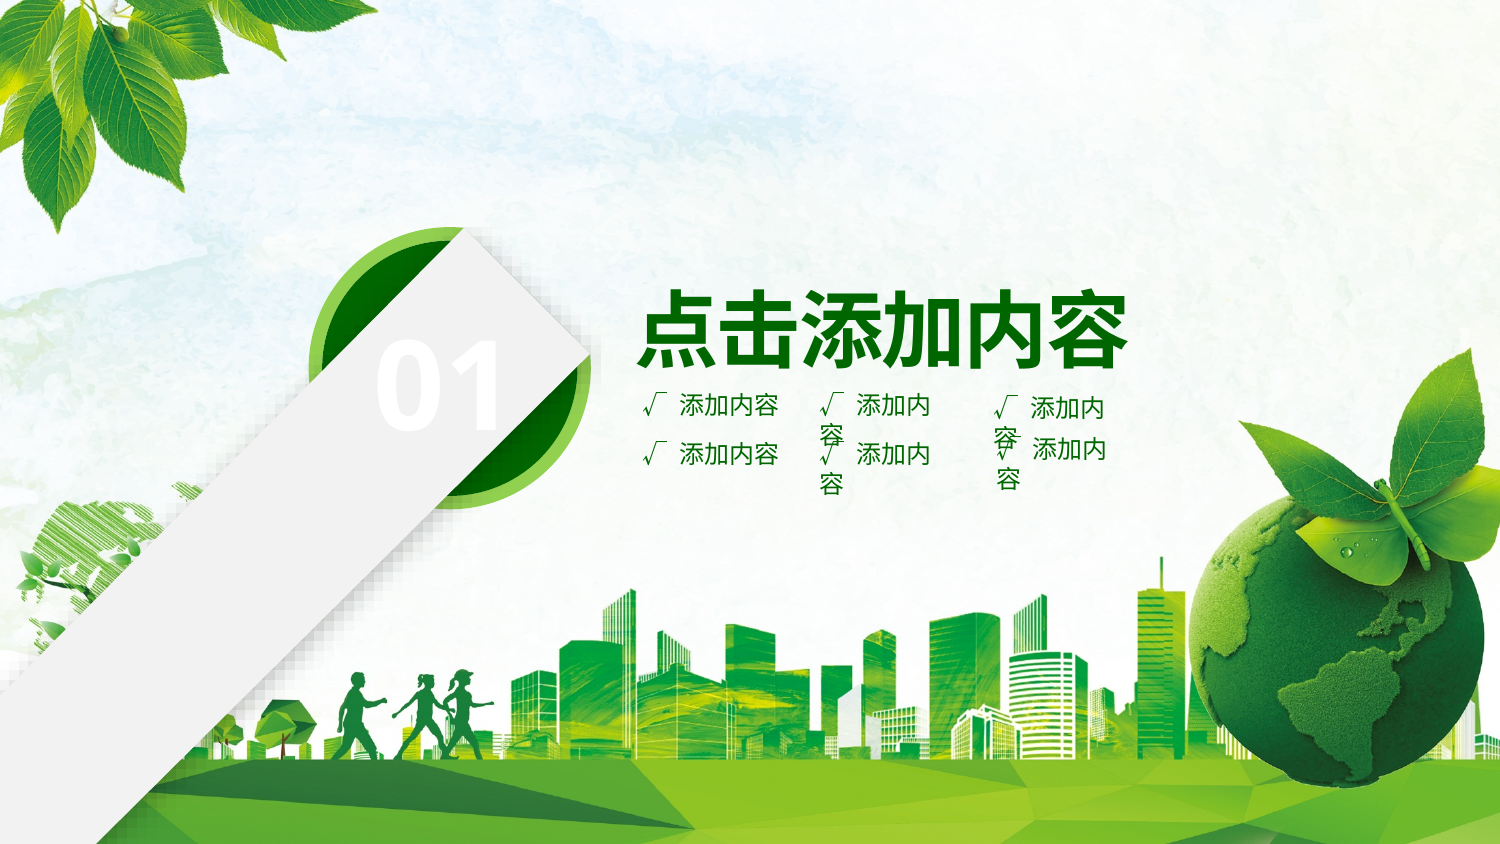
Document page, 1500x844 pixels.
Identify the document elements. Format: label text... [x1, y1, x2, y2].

text_box √ 添加内容 [804, 431, 967, 507]
text_box √ 添加内容 [628, 386, 797, 428]
text_box √ 添加内容 [628, 431, 797, 476]
text_box 点击添加内容 [619, 270, 1238, 386]
picture [0, 0, 1500, 844]
text_box √ 添加内容 [981, 426, 1144, 502]
text_box √ 添加内容 [979, 386, 1141, 460]
text_box √ 添加内容 [804, 386, 967, 431]
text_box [308, 201, 591, 510]
